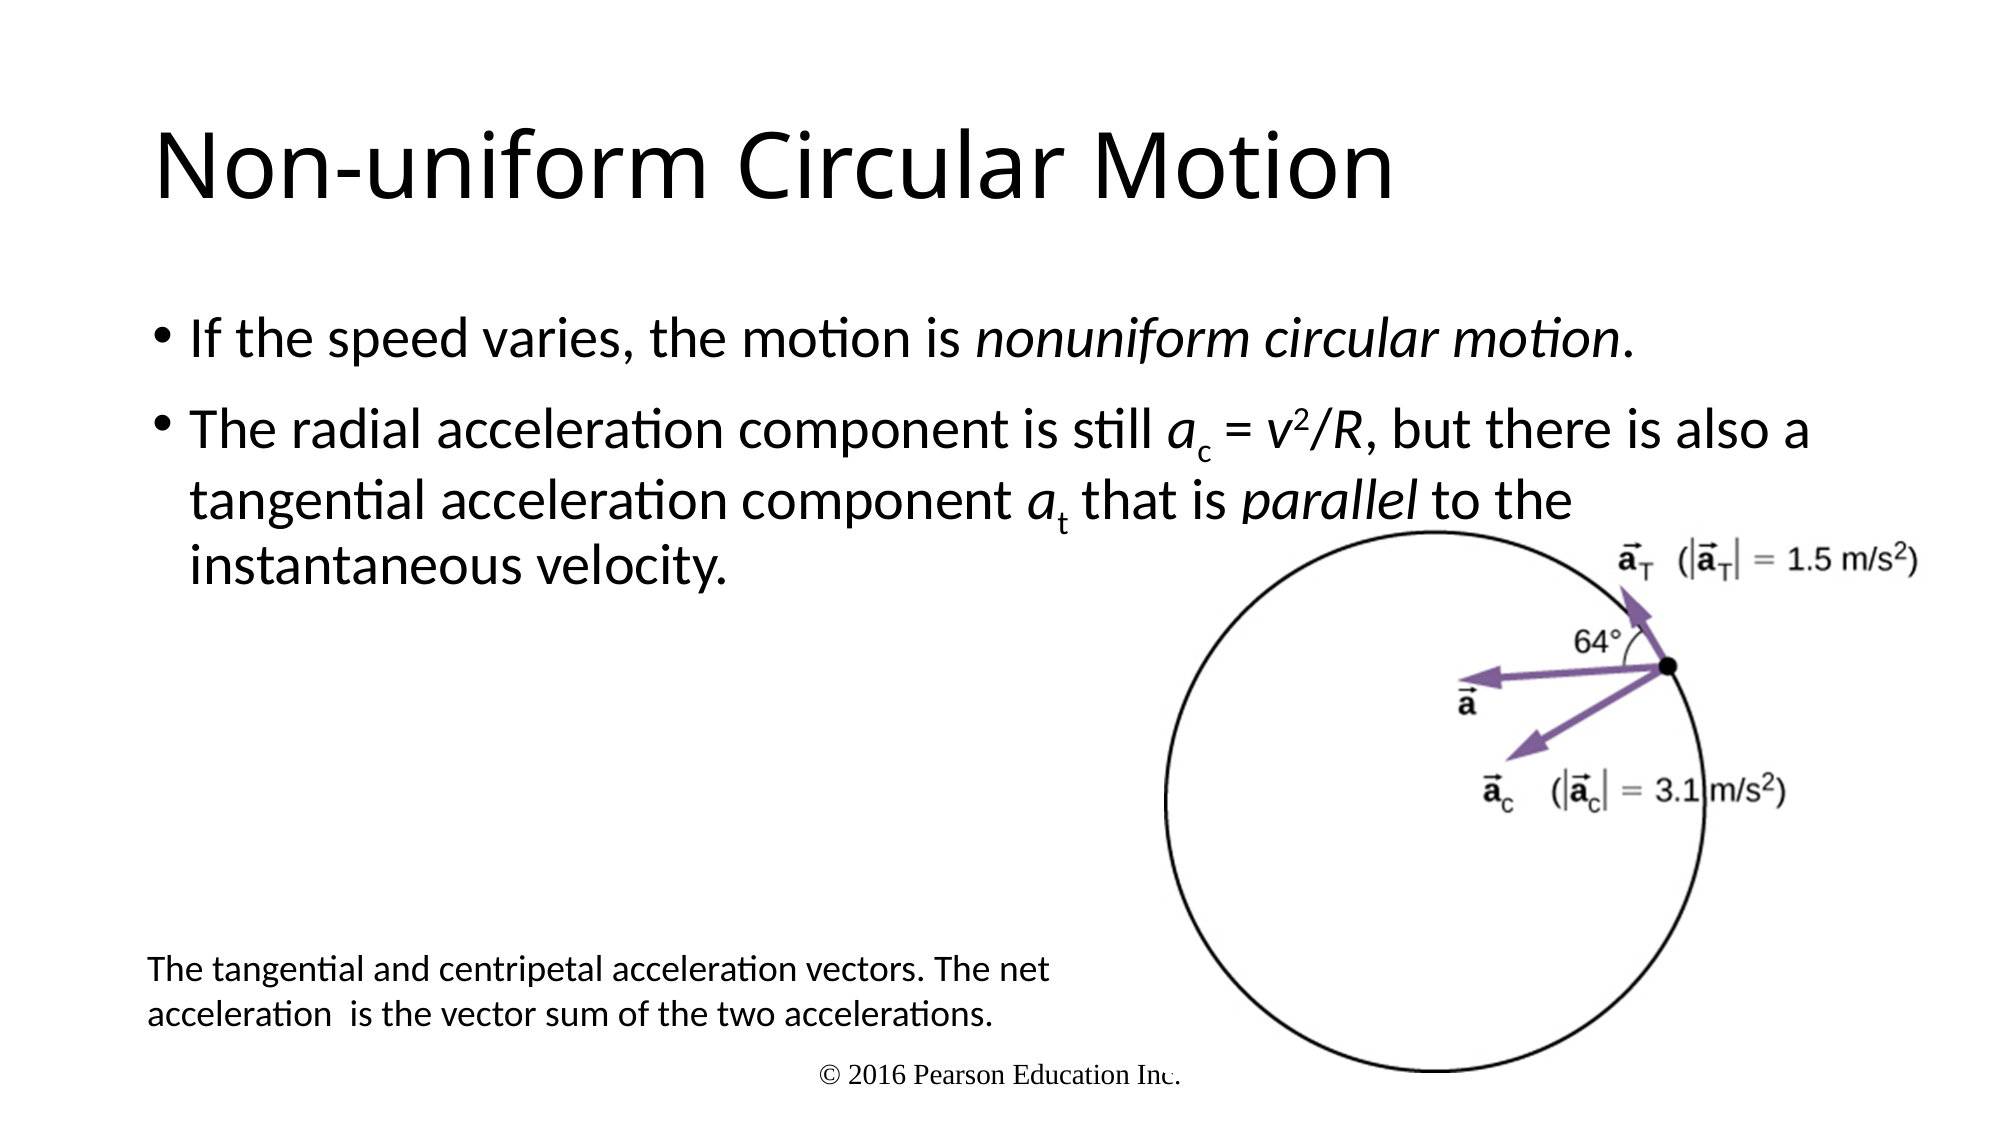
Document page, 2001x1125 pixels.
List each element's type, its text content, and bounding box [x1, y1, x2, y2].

footer © 2016 Pearson Education Inc. [662, 1042, 1338, 1103]
picture [1164, 524, 1928, 1073]
title Non-uniform Circular Motion [137, 59, 1863, 278]
list If the speed varies, the motion is nonuniform circular motion. The radial acceleration component is still ac = v2/R, but there is also a tangential acceleration component at that is parallel to the instantaneous velocity. [137, 299, 1863, 1014]
